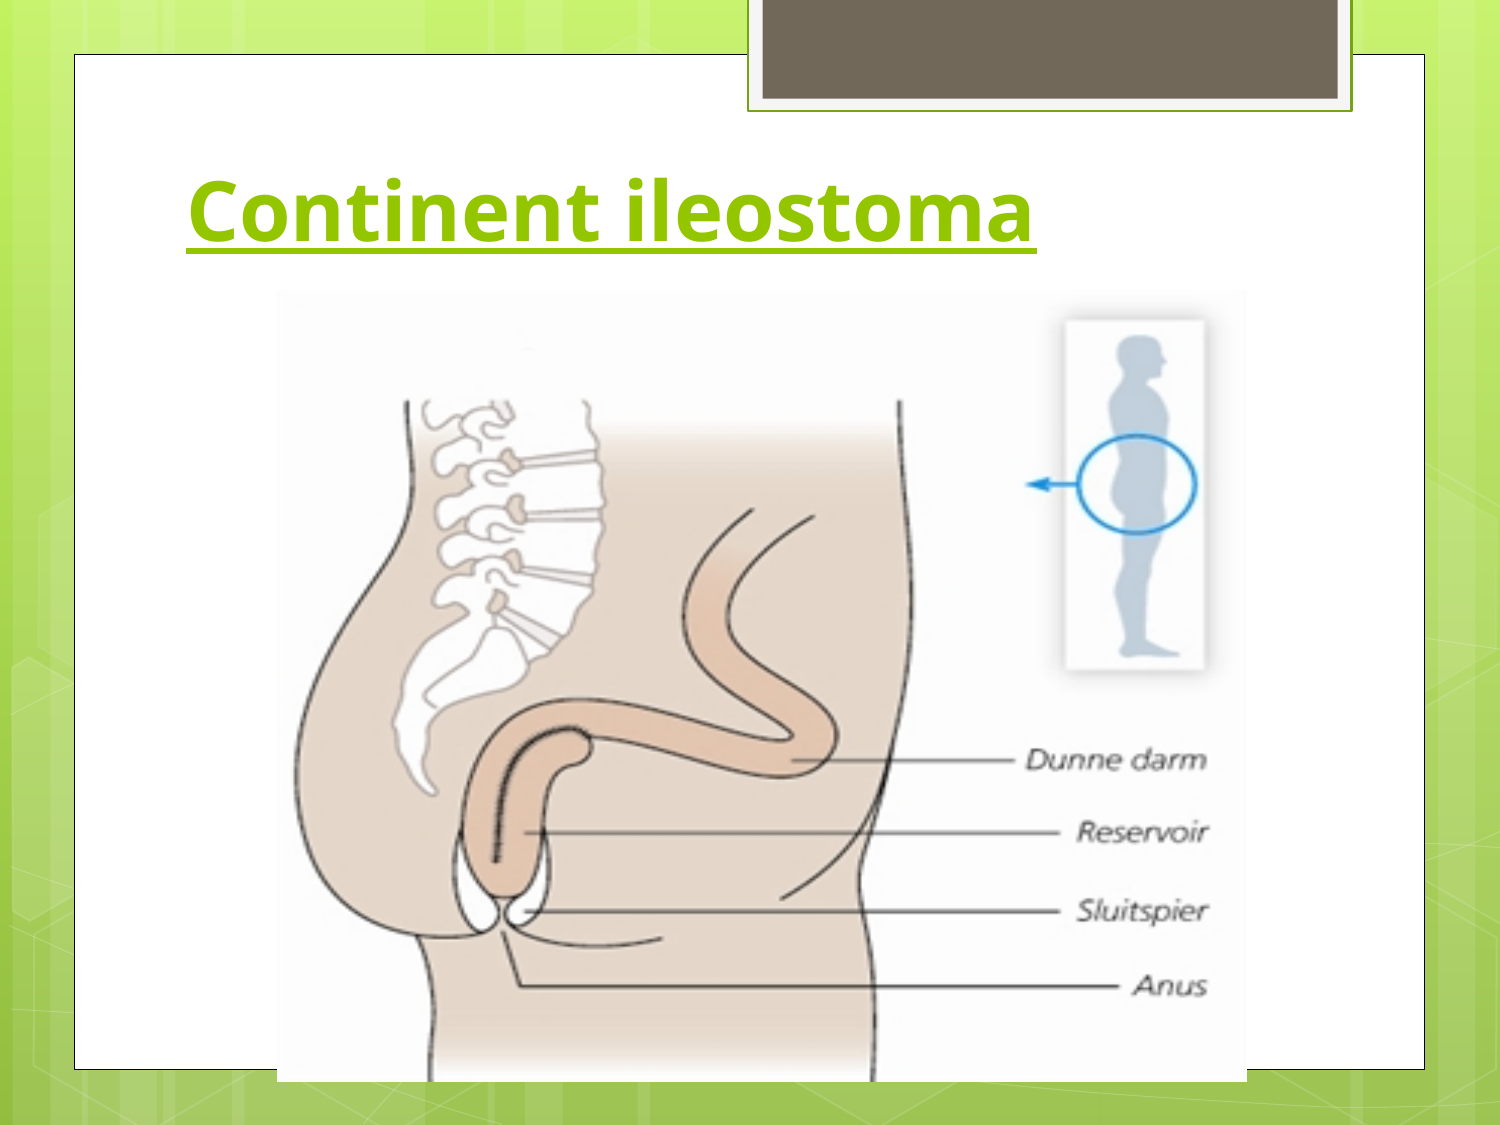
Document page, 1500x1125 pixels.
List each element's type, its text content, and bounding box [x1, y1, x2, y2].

title Continent ileostoma [171, 78, 1324, 266]
picture [277, 290, 1247, 1082]
